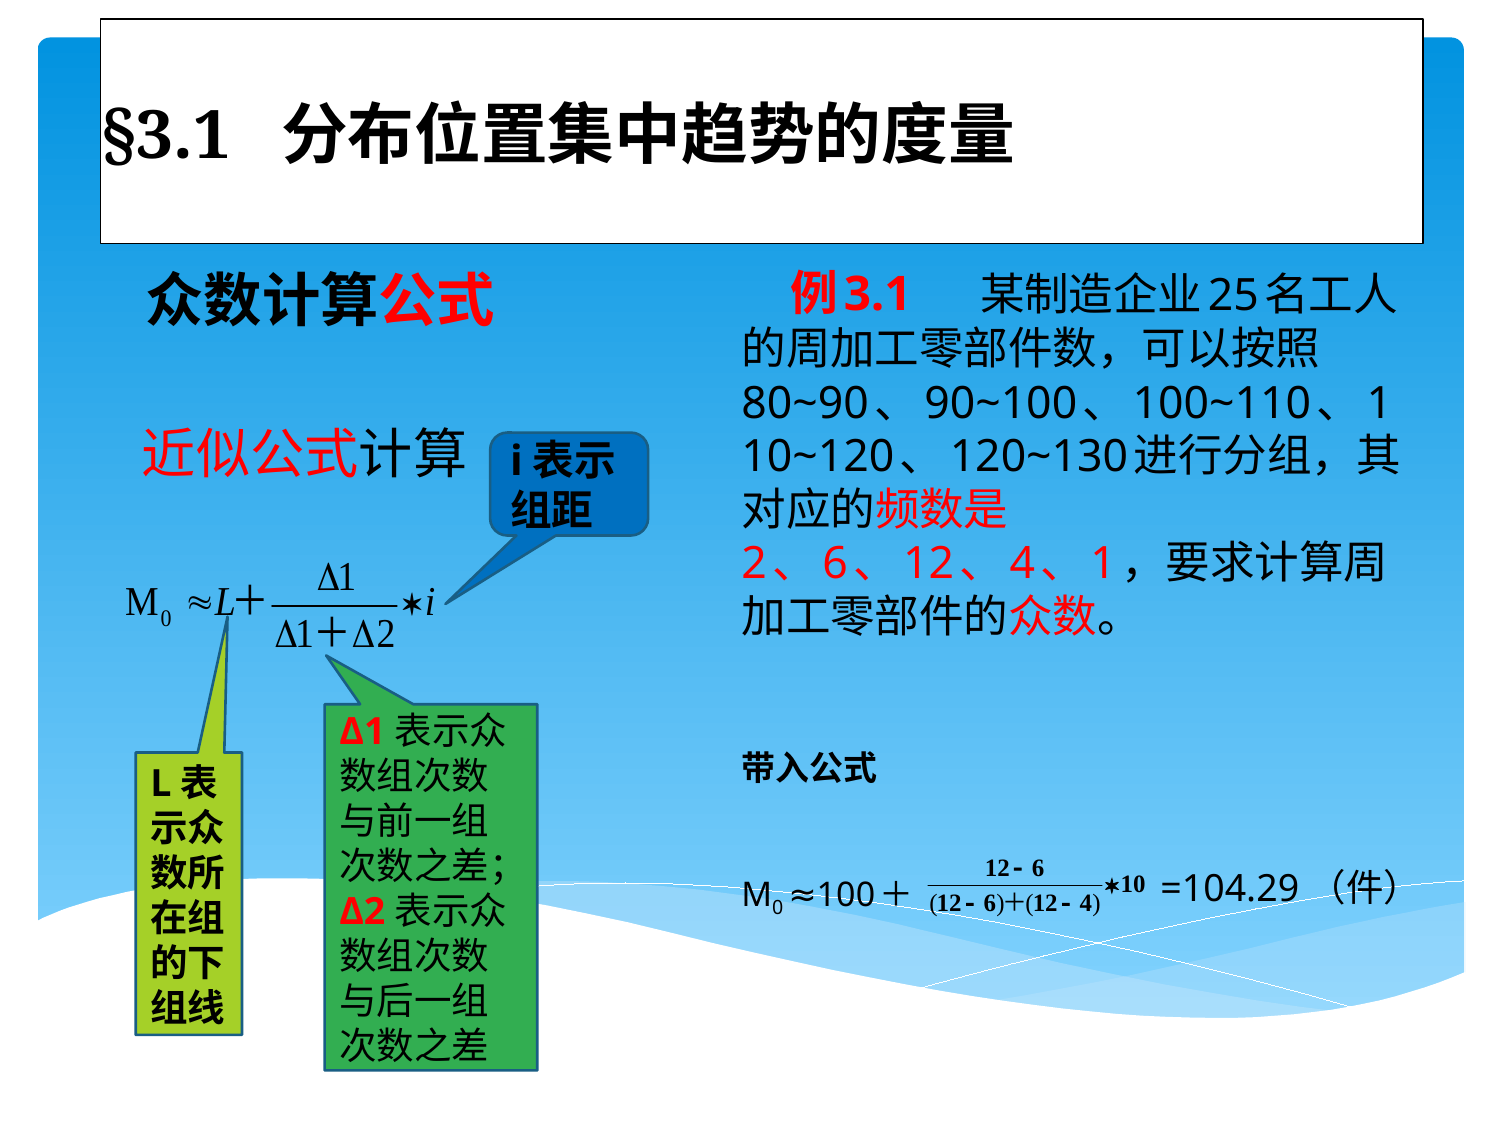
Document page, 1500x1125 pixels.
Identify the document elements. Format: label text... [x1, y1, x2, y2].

text_box Δ1表示众数组次数与前一组次数之差；Δ2表示众数组次数与后一组次数之差 [323, 667, 539, 1072]
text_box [111, 550, 444, 658]
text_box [923, 852, 1151, 922]
text_box 例3.1 某制造企业25名工人的周加工零部件数，可以按照80~90、90~100、100~110、110~120、120~130进行分组，其对应的频数是2、6、12、4、1，要求计算周加工零部件的众数。 带入公式 M0 ≈100＋ [726, 255, 1424, 1012]
subtitle 众数计算公式 近似公式计算 [64, 255, 526, 953]
text_box i表示组距 [450, 431, 650, 603]
title §3.1 分布位置集中趋势的度量 [100, 19, 1424, 244]
text_box L表示众数所在组的下组线 [134, 667, 244, 1037]
text_box =104.29（件） [1155, 857, 1436, 917]
